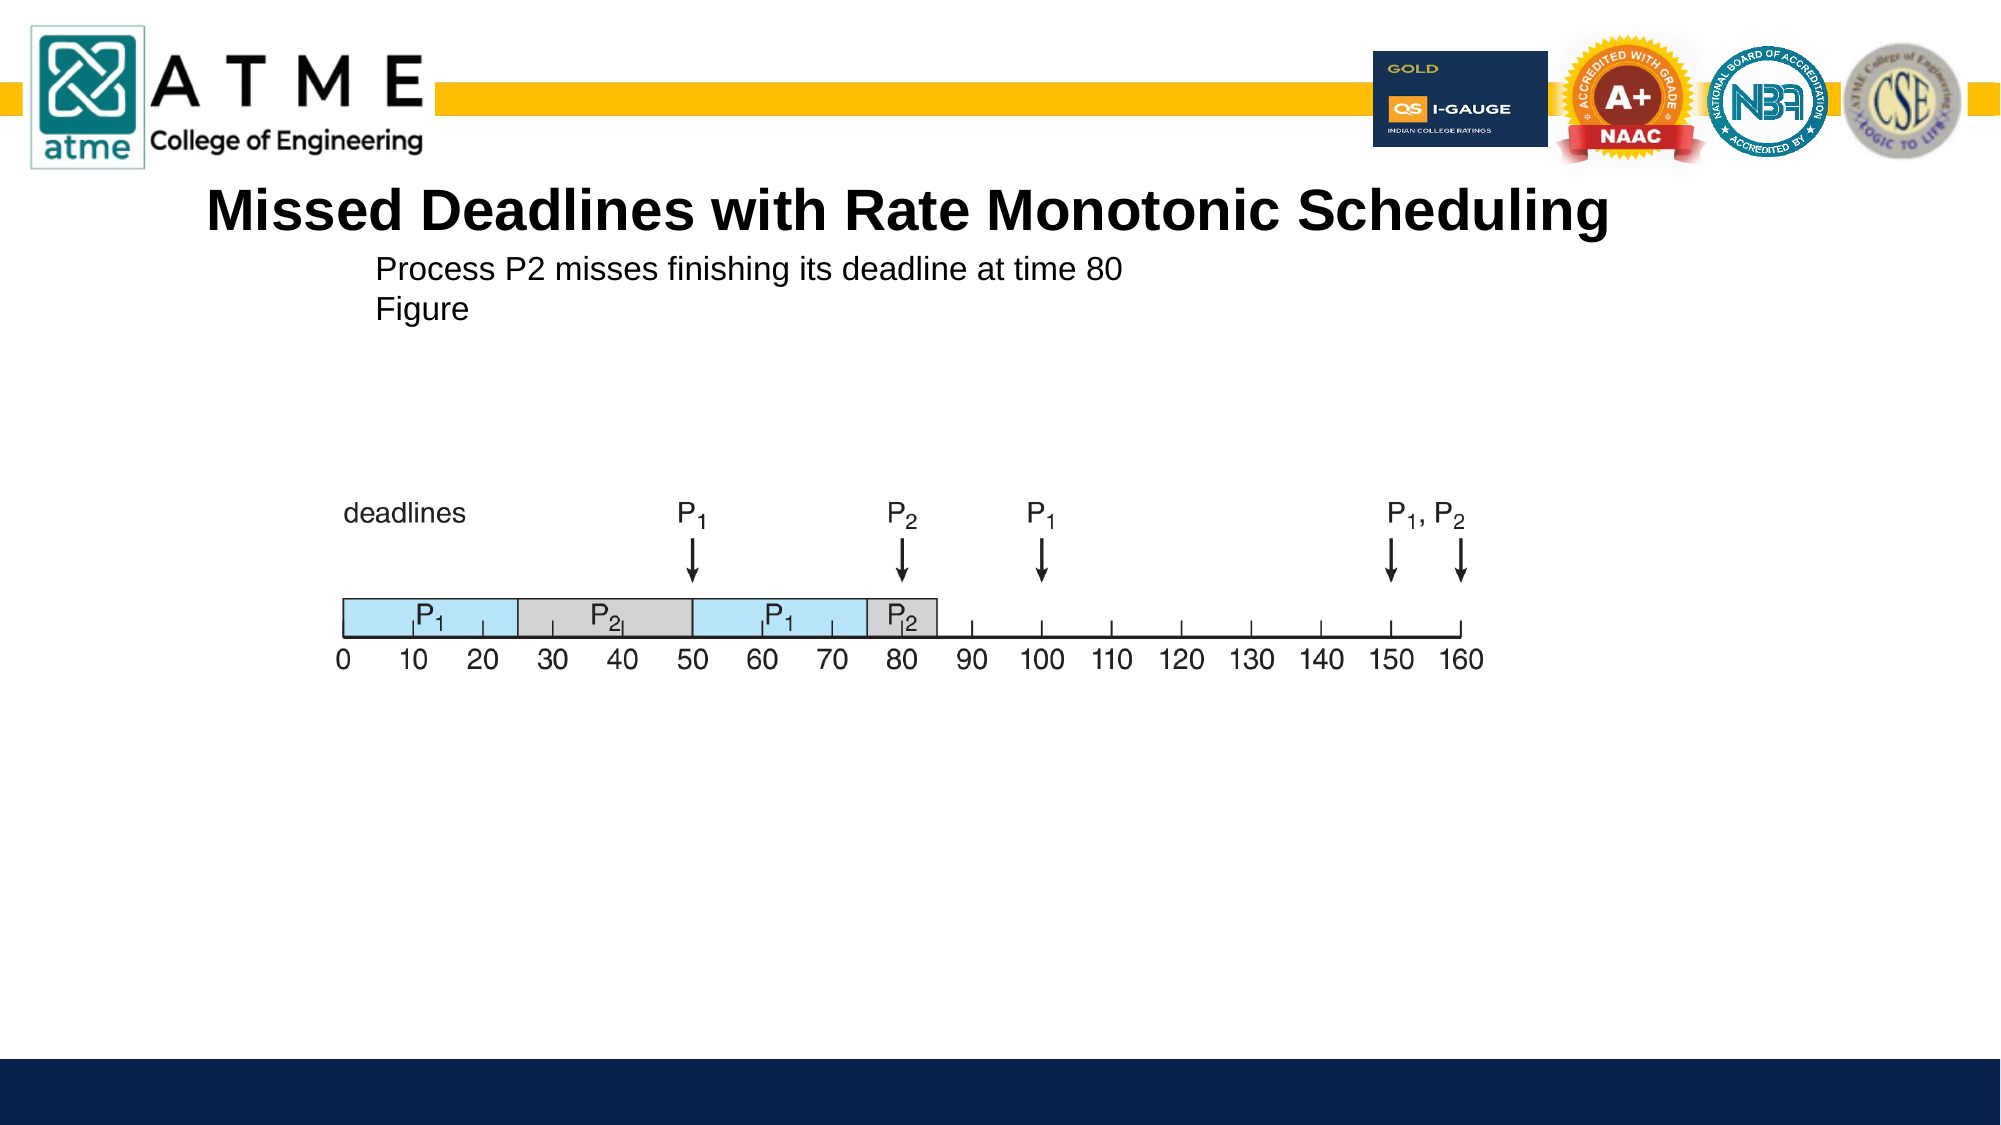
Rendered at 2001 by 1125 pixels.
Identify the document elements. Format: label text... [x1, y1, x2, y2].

text_box Process P2 misses finishing its deadline at time 80 Figure [360, 239, 1140, 335]
picture [0, 1059, 2001, 1125]
picture [22, 15, 435, 178]
picture [1840, 26, 1968, 176]
text_box Missed Deadlines with Rate Monotonic Scheduling [191, 164, 1627, 250]
picture [335, 498, 1484, 675]
picture [1373, 20, 1828, 180]
